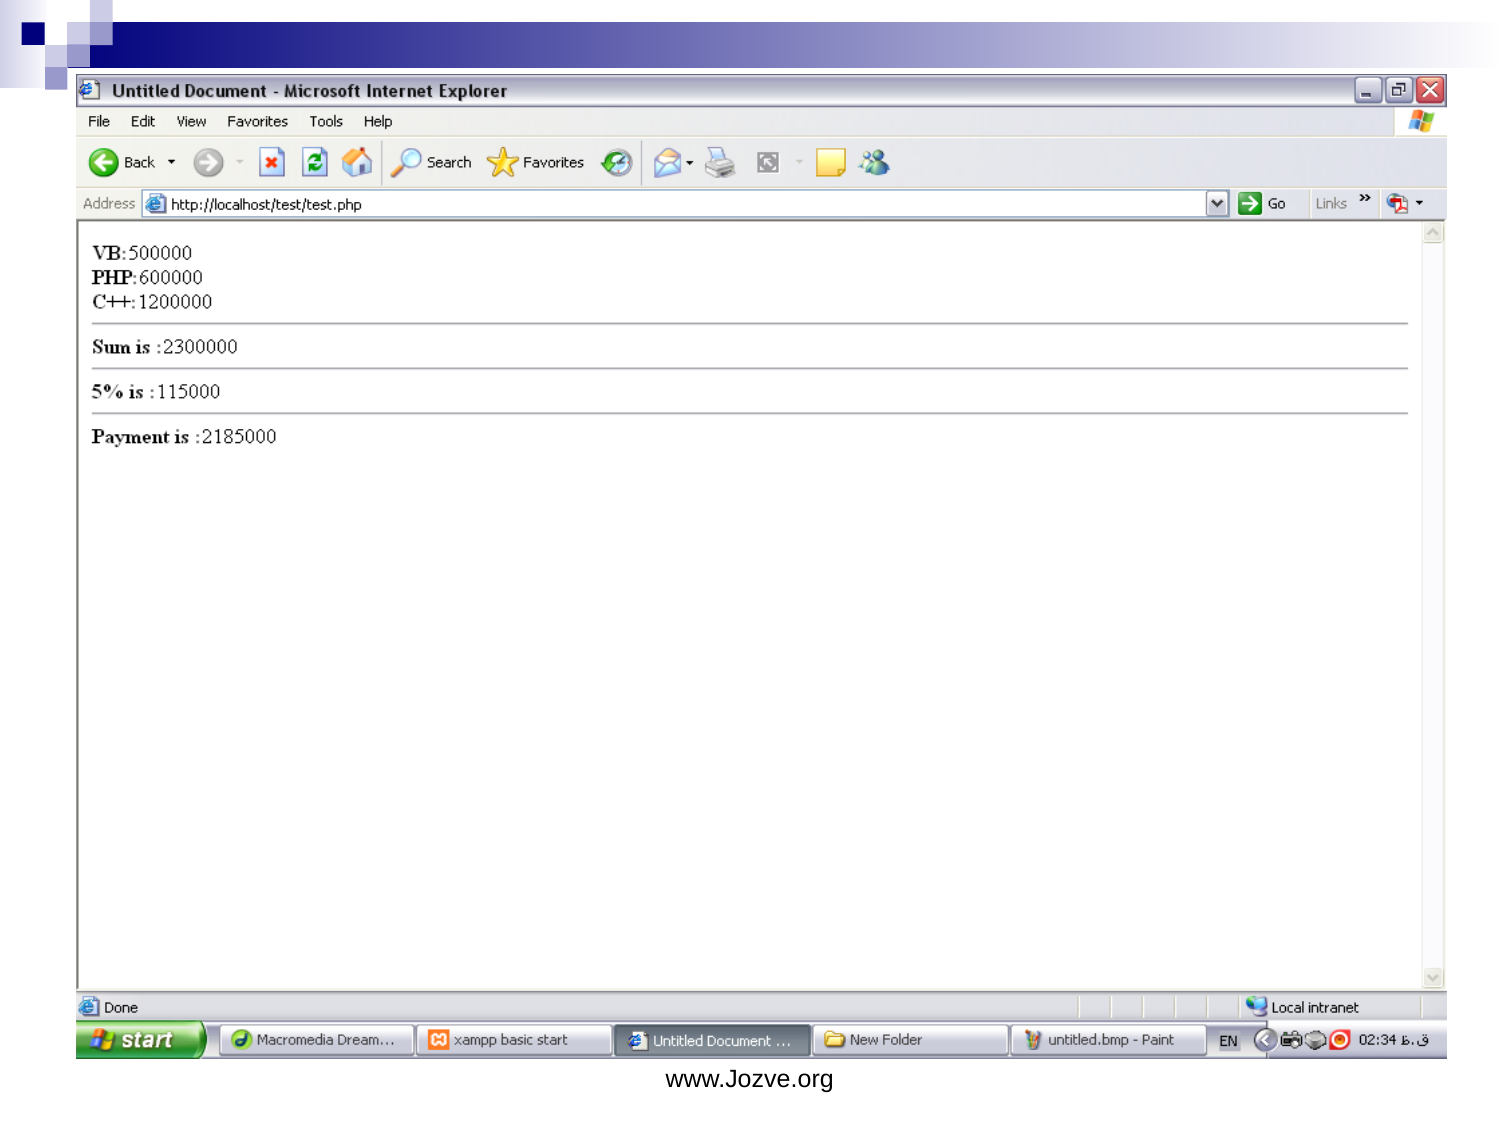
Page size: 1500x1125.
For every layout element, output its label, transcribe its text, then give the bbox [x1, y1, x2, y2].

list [76, 74, 1448, 1059]
footer www.Jozve.org [512, 1067, 988, 1101]
